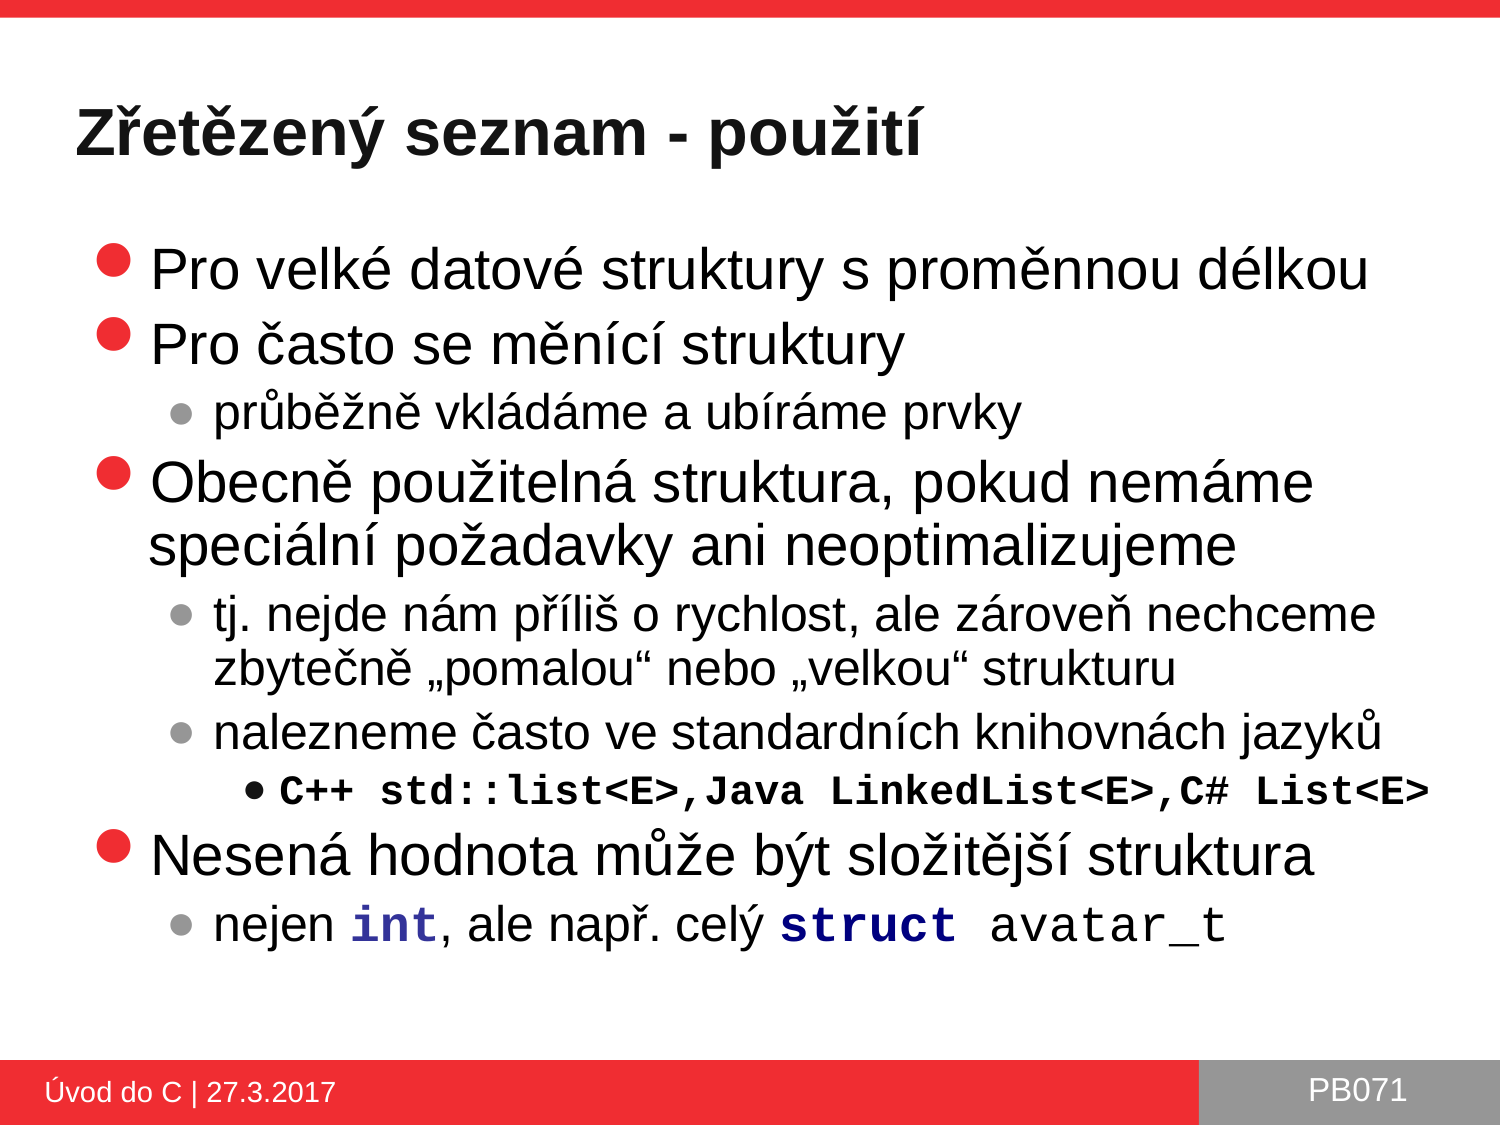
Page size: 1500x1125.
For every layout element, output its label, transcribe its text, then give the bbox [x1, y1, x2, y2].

footer Úvod do C | 27.3.2017 [29, 1065, 1199, 1125]
title Zřetězený seznam - použití [75, 45, 1471, 208]
list Pro velké datové struktury s proměnnou délkou Pro často se měnící struktury průběžně vkládáme a ubíráme prvky Obecně použitelná struktura, pokud nemáme speciální požadavky ani neoptimalizujeme tj. nejde nám příliš o rychlost, ale zároveň nechceme zbytečně „pomalou“ nebo „velkou“ strukturu nalezneme často ve standardních knihovnách jazyků C++ std::list<E>,Java LinkedList<E>,C# List<E> Nesená hodnota může být složitější struktura nejen int, ale např. celý struct avatar_t [76, 231, 1459, 1024]
